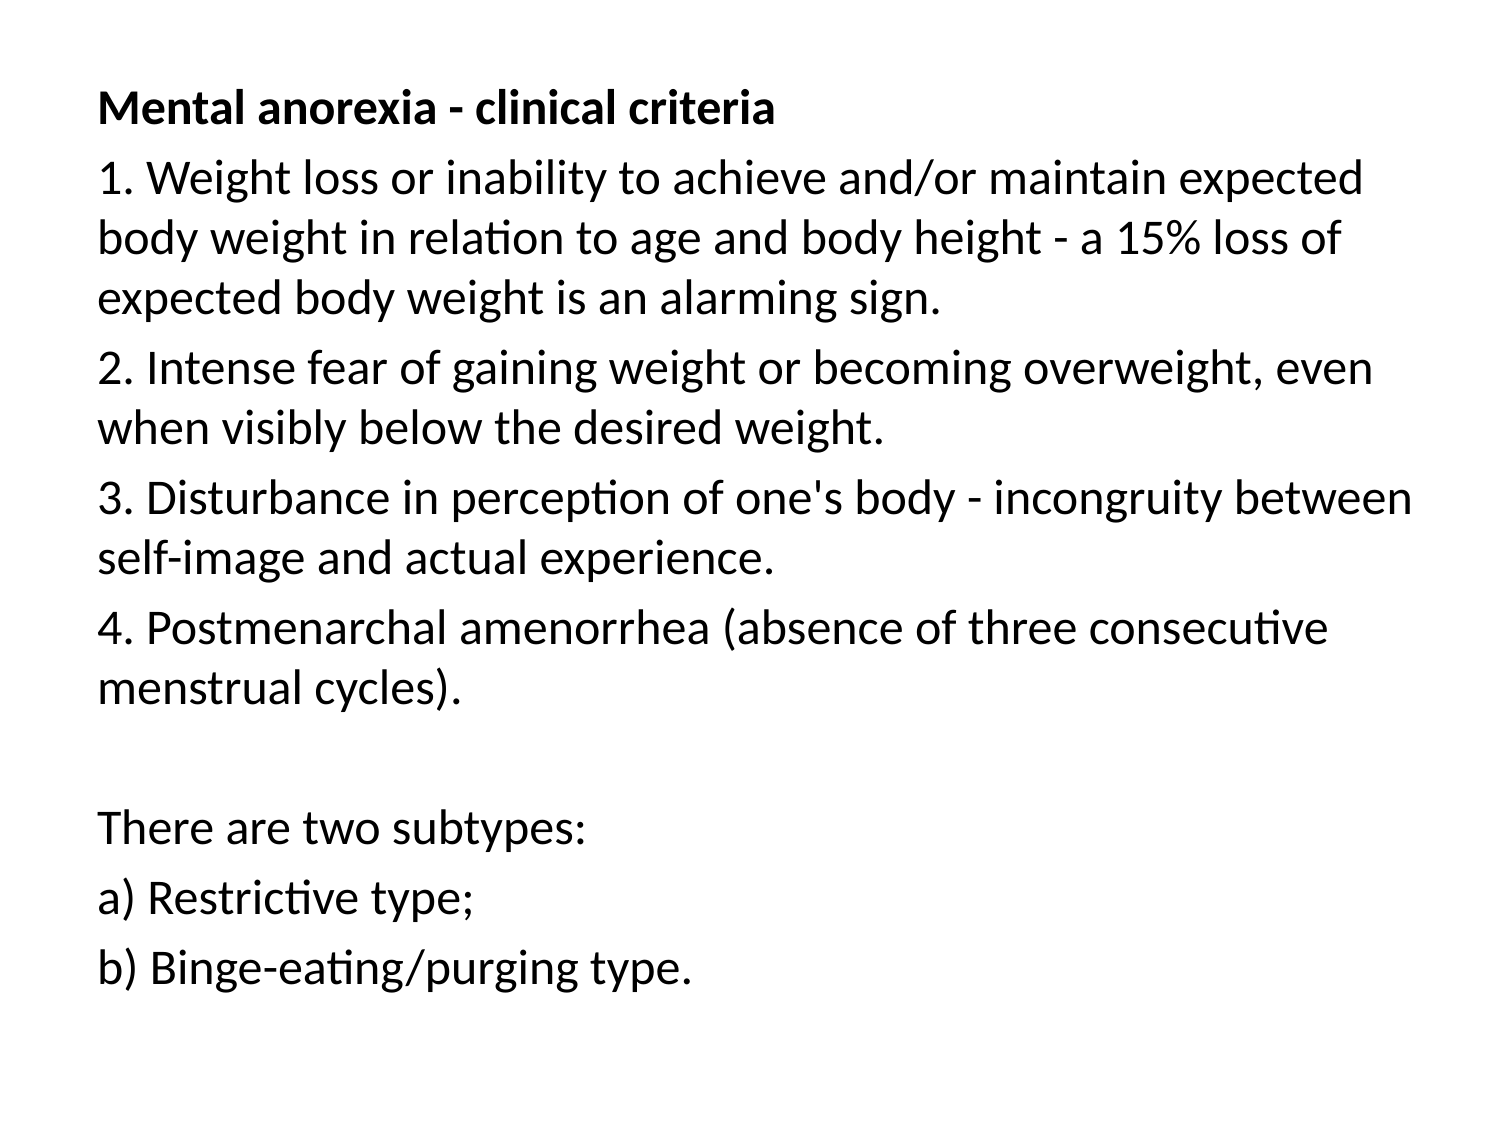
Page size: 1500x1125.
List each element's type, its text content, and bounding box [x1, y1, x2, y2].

list Mental anorexia - clinical criteria 1. Weight loss or inability to achieve and/or maintain expected body weight in relation to age and body height - a 15% loss of expected body weight is an alarming sign. 2. Intense fear of gaining weight or becoming overweight, even when visibly below the desired weight. 3. Disturbance in perception of one's body - incongruity between self-image and actual experience. 4. Postmenarchal amenorrhea (absence of three consecutive menstrual cycles). There are two subtypes: a) Restrictive type; b) Binge-eating/purging type. [82, 67, 1432, 810]
